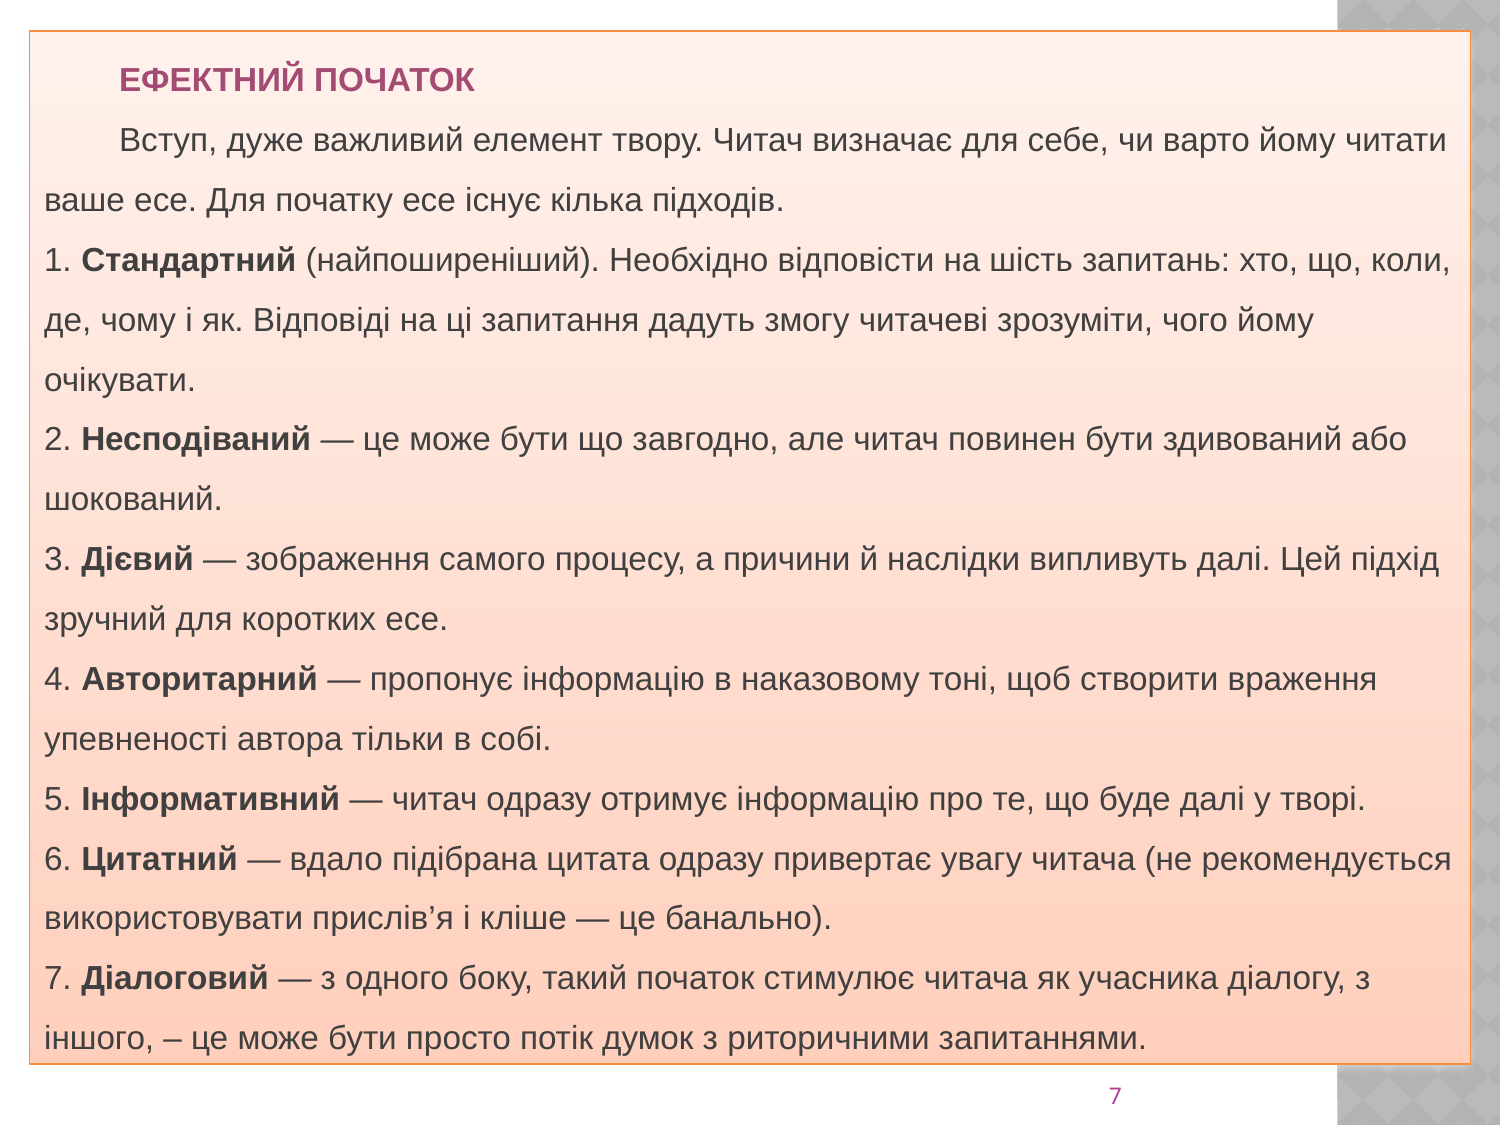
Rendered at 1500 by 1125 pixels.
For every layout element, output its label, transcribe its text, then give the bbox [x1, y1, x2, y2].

slide_number 7 [1025, 1075, 1122, 1113]
text_box ЕФЕКТНИЙ ПОЧАТОК Вступ, дуже важливий елемент твору. Читач визначає для себе, чи варто йому читати ваше есе. Для початку есе існує кілька підходів. 1. Стандартний (найпоширеніший). Необхідно відповісти на шість запитань: хто, що, коли, де, чому і як. Відповіді на ці запитання дадуть змогу читачеві зрозуміти, чого йому очікувати. 2. Несподіваний — це може бути що завгодно, але читач повинен бути здивований або шокований. 3. Дієвий — зображення самого процесу, а причини й наслідки випливуть далі. Цей підхід зручний для коротких есе. 4. Авторитарний — пропонує інформацію в наказовому тоні, щоб створити враження упевненості автора тільки в собі. 5. Інформативний — читач одразу отримує інформацію про те, що буде далі у творі. 6. Цитатний — вдало підібрана цитата одразу привертає увагу читача (не рекомендується використовувати прислів’я і кліше — це банально). 7. Діалоговий — з одного боку, такий початок стимулює читача як учасника діалогу, з іншого, – це може бути просто потік думок з риторичними запитаннями. [29, 30, 1471, 1065]
